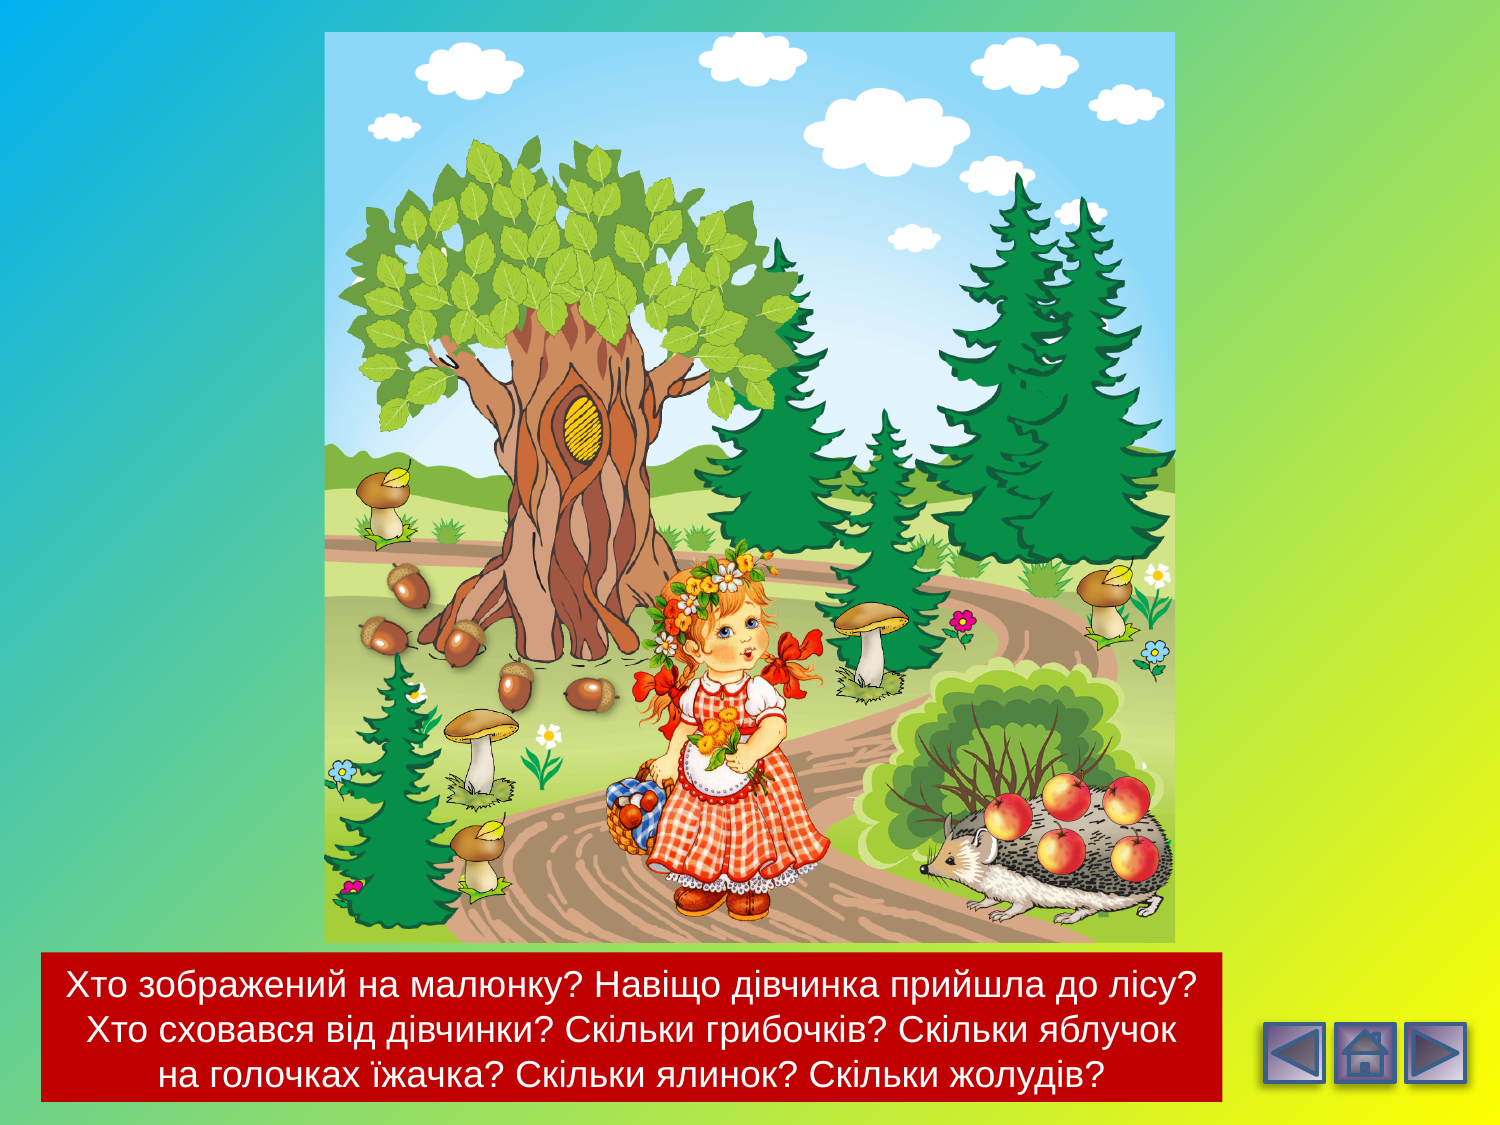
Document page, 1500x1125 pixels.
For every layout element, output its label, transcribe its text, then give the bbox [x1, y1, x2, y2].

text_box [1335, 1023, 1395, 1083]
text_box Хто зображений на малюнку? Навіщо дівчинка прийшла до лісу? Хто сховався від дівчинки? Скільки грибочків? Скільки яблучок на голочках їжачка? Скільки ялинок? Скільки жолудів? [41, 952, 1223, 1102]
text_box [1406, 1023, 1465, 1083]
text_box [1263, 1022, 1326, 1084]
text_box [300, 32, 1176, 945]
